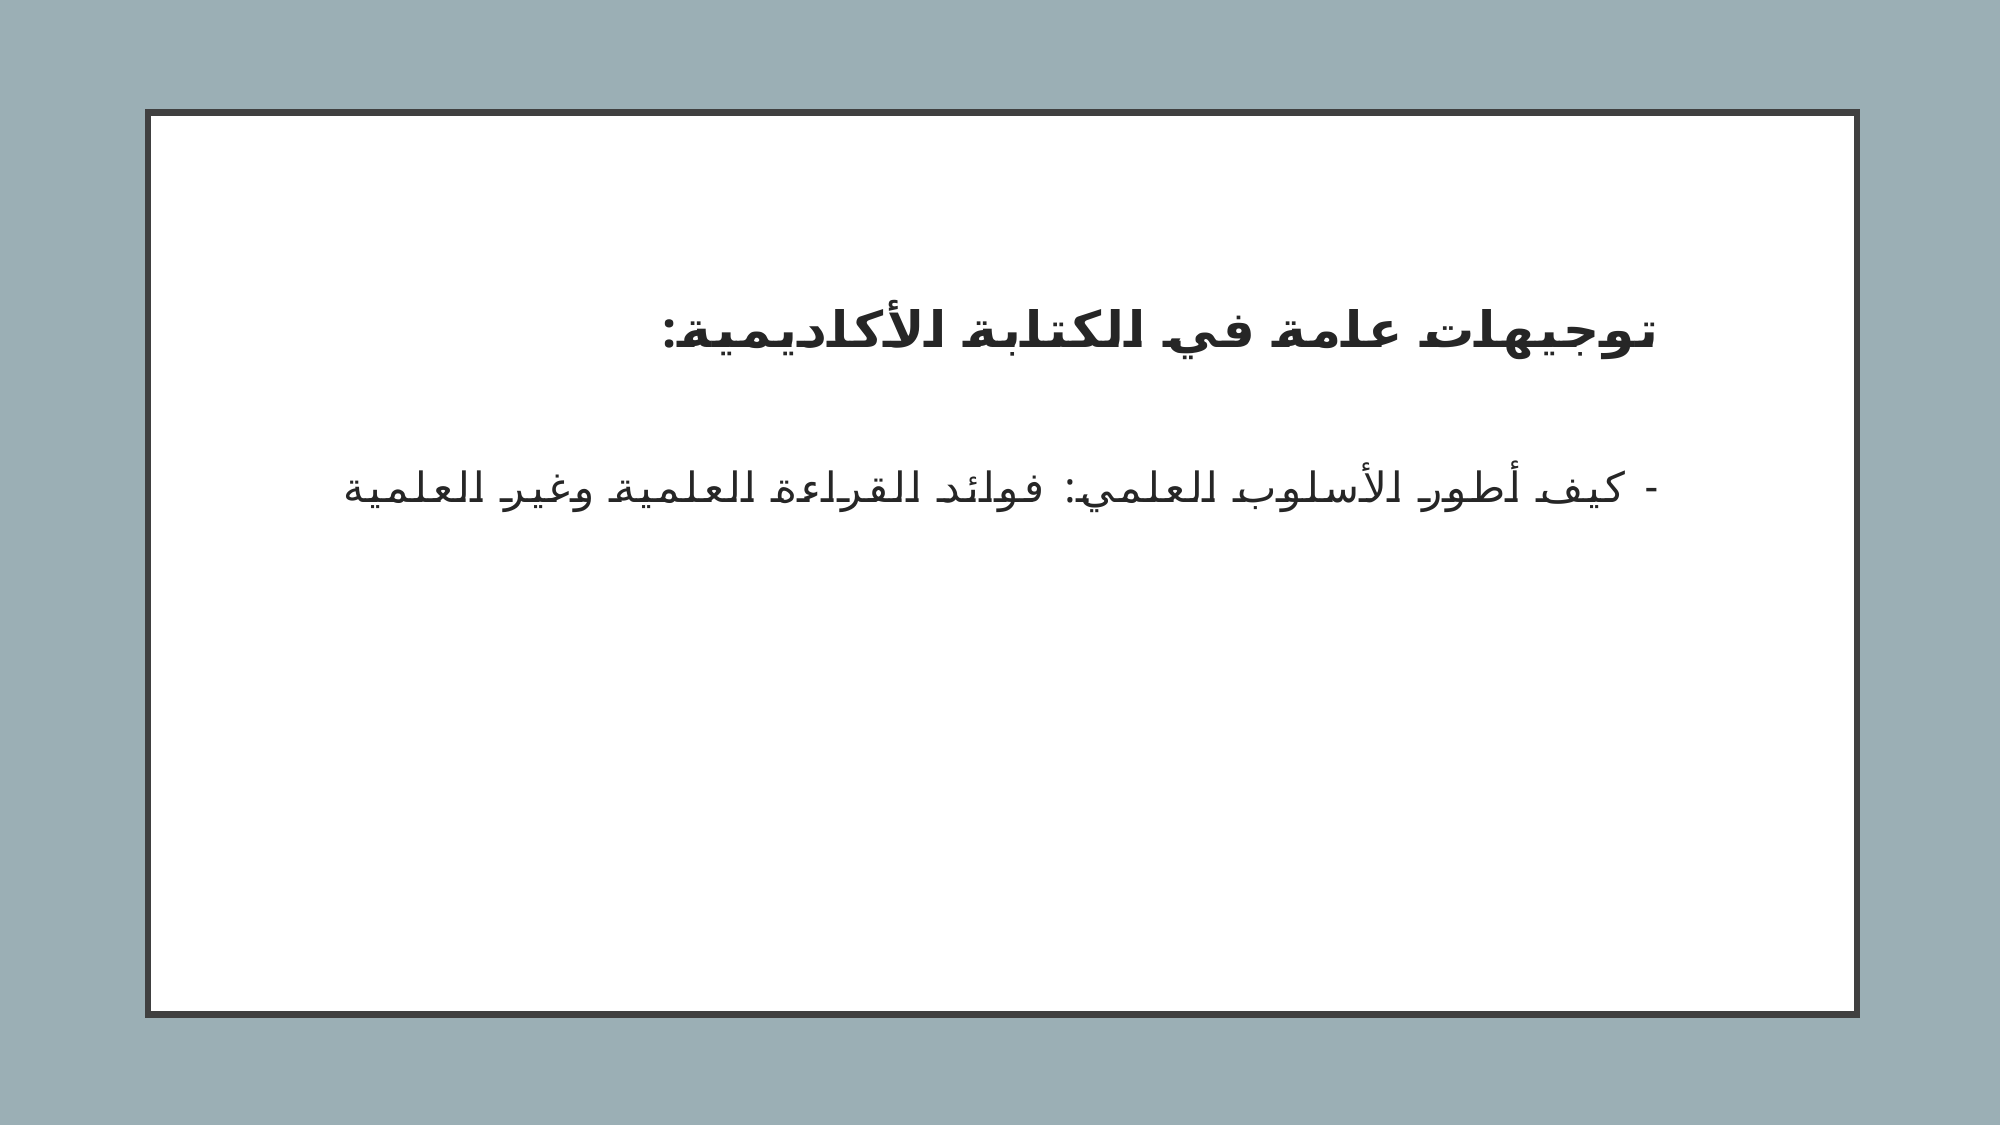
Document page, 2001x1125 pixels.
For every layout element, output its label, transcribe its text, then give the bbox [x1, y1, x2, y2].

title توجيهات عامة في الكتابة الأكاديمية: - كيف أطور الأسلوب العلمي: فوائد القراءة العلمية وغير العلمية [145, 109, 1860, 1018]
